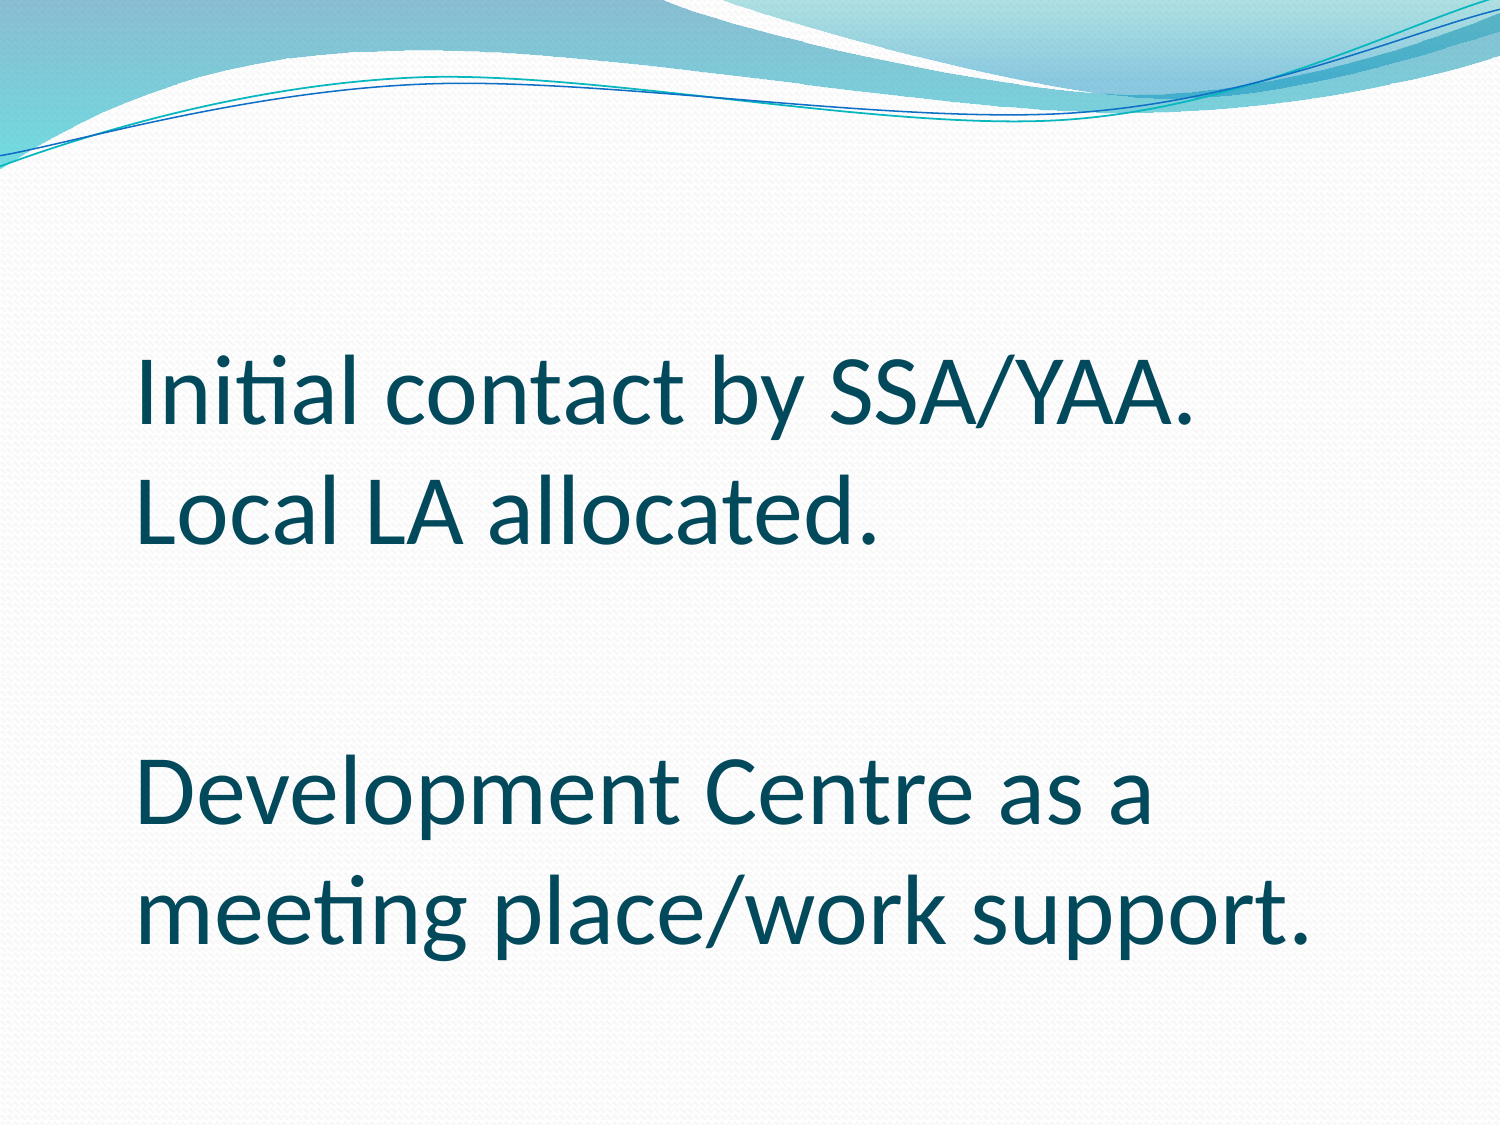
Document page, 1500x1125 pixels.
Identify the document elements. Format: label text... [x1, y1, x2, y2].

list Initial contact by SSA/YAA. Local LA allocated. Development Centre as a meeting place/work support. [75, 317, 1425, 1038]
